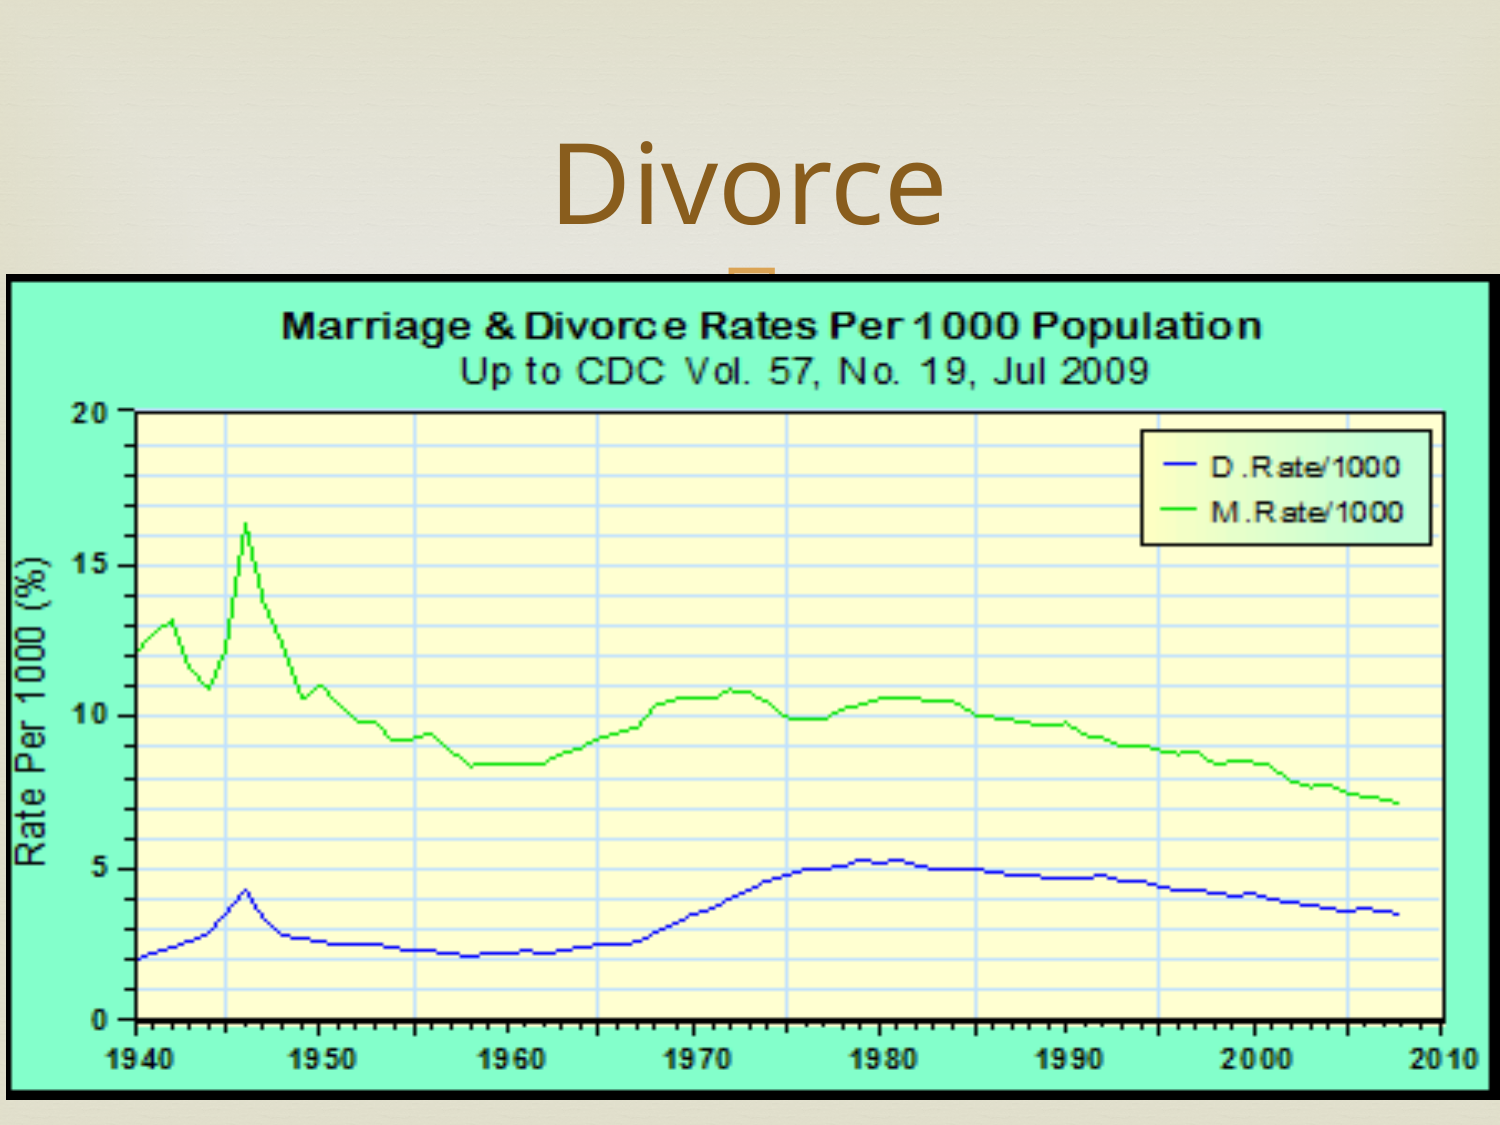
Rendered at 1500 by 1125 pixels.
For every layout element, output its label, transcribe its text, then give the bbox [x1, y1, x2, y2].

title Divorce [112, 93, 1386, 267]
picture [5, 274, 1500, 1101]
